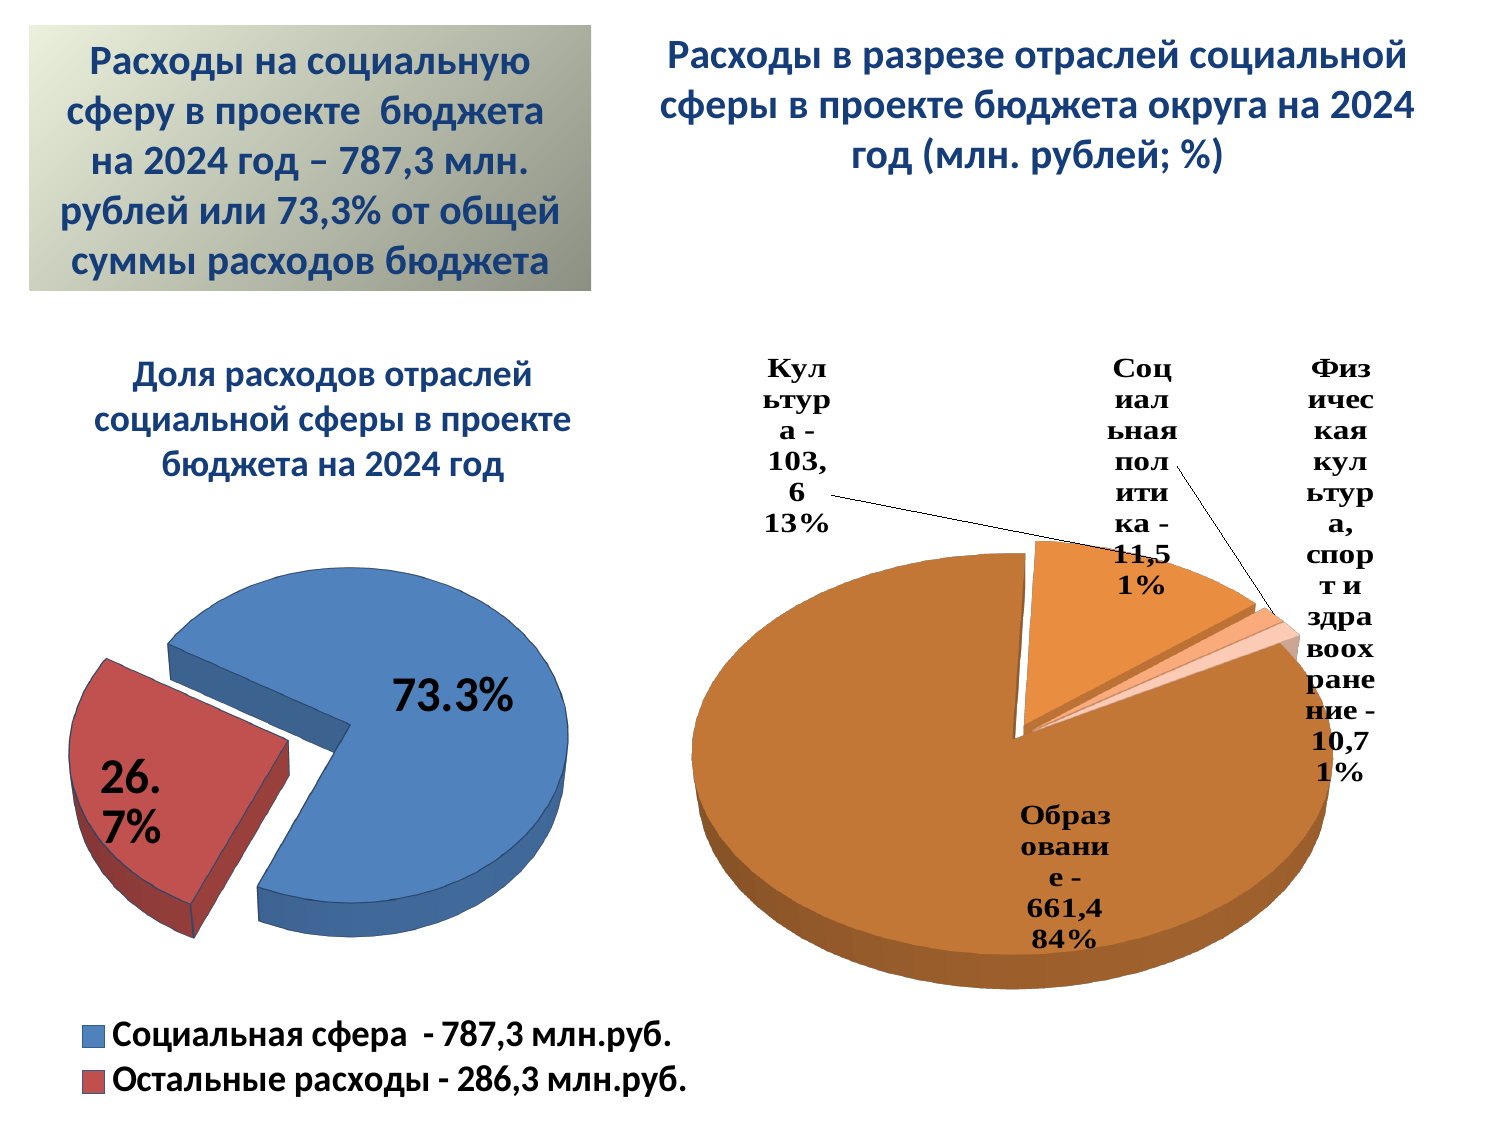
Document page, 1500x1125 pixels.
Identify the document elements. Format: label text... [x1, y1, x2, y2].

chart [17, 192, 1483, 1125]
text_box Расходы на социальную сферу в проекте бюджета на 2024 год – 787,3 млн. рублей или 73,3% от общей суммы расходов бюджета [29, 25, 592, 291]
text_box Расходы в разрезе отраслей социальной сферы в проекте бюджета округа на 2024 год (млн. рублей; %) [618, 18, 1458, 185]
